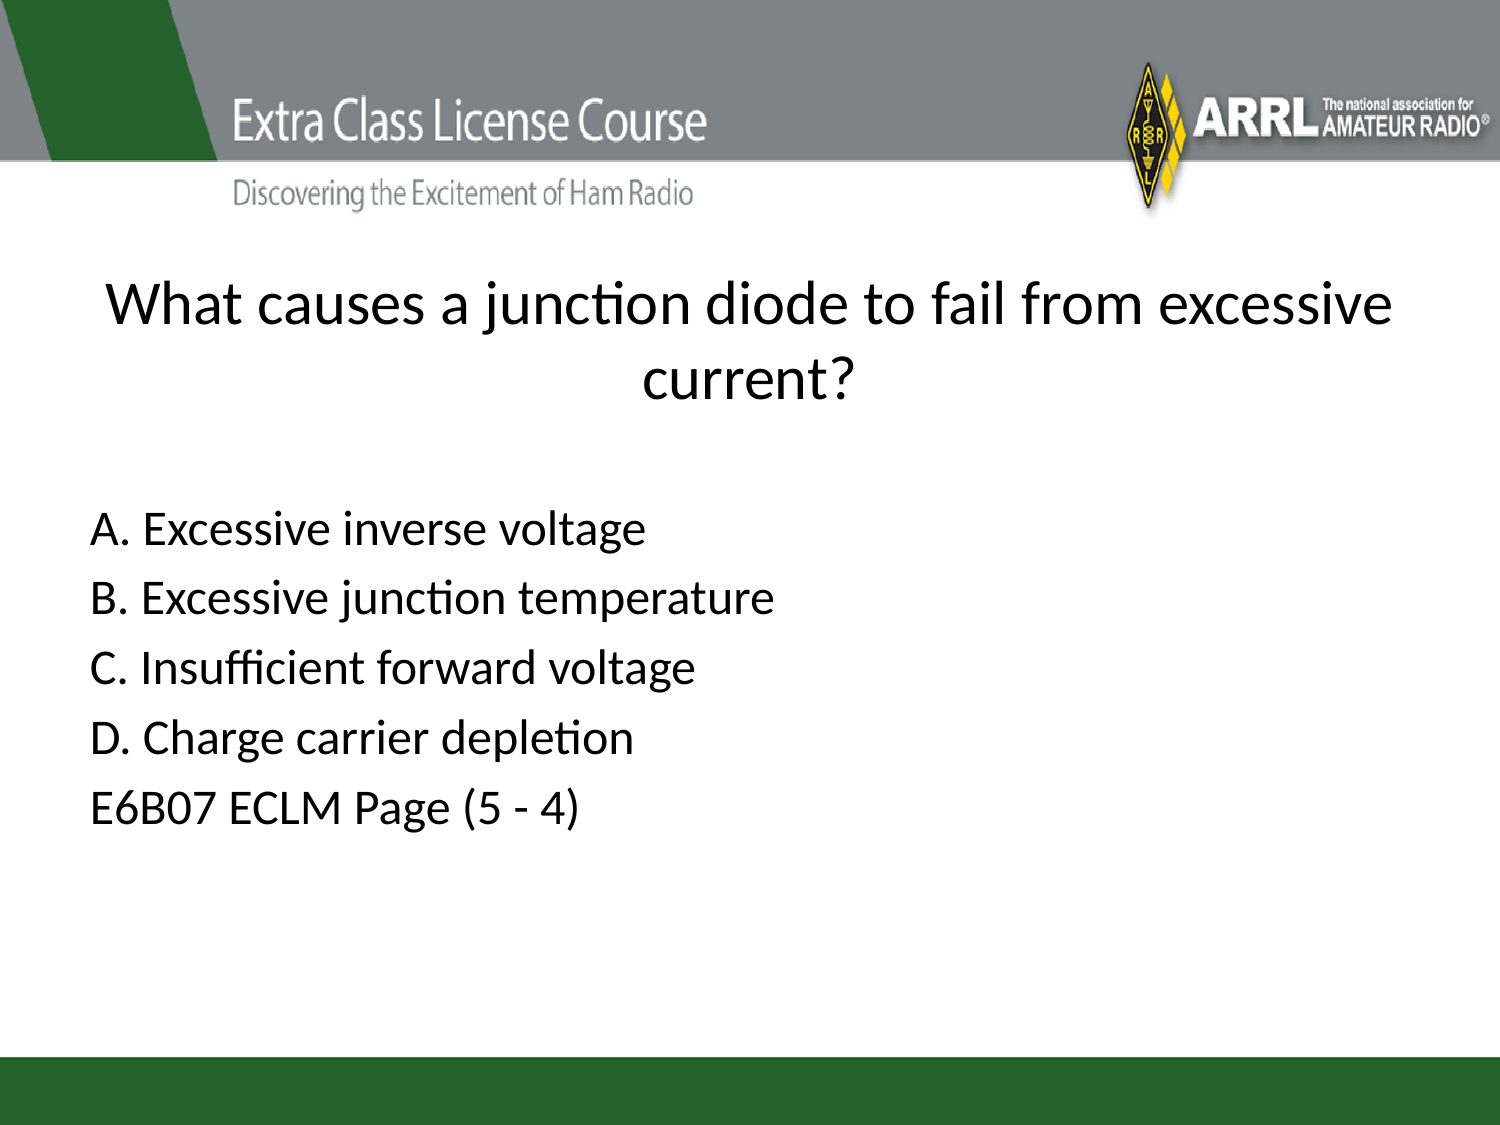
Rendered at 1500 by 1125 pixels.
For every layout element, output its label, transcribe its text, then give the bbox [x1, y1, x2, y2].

list A. Excessive inverse voltage B. Excessive junction temperature C. Insufficient forward voltage D. Charge carrier depletion E6B07 ECLM Page (5 - 4) [75, 487, 1425, 1005]
picture [0, 0, 1500, 1125]
title What causes a junction diode to fail from excessive current? [75, 254, 1425, 435]
